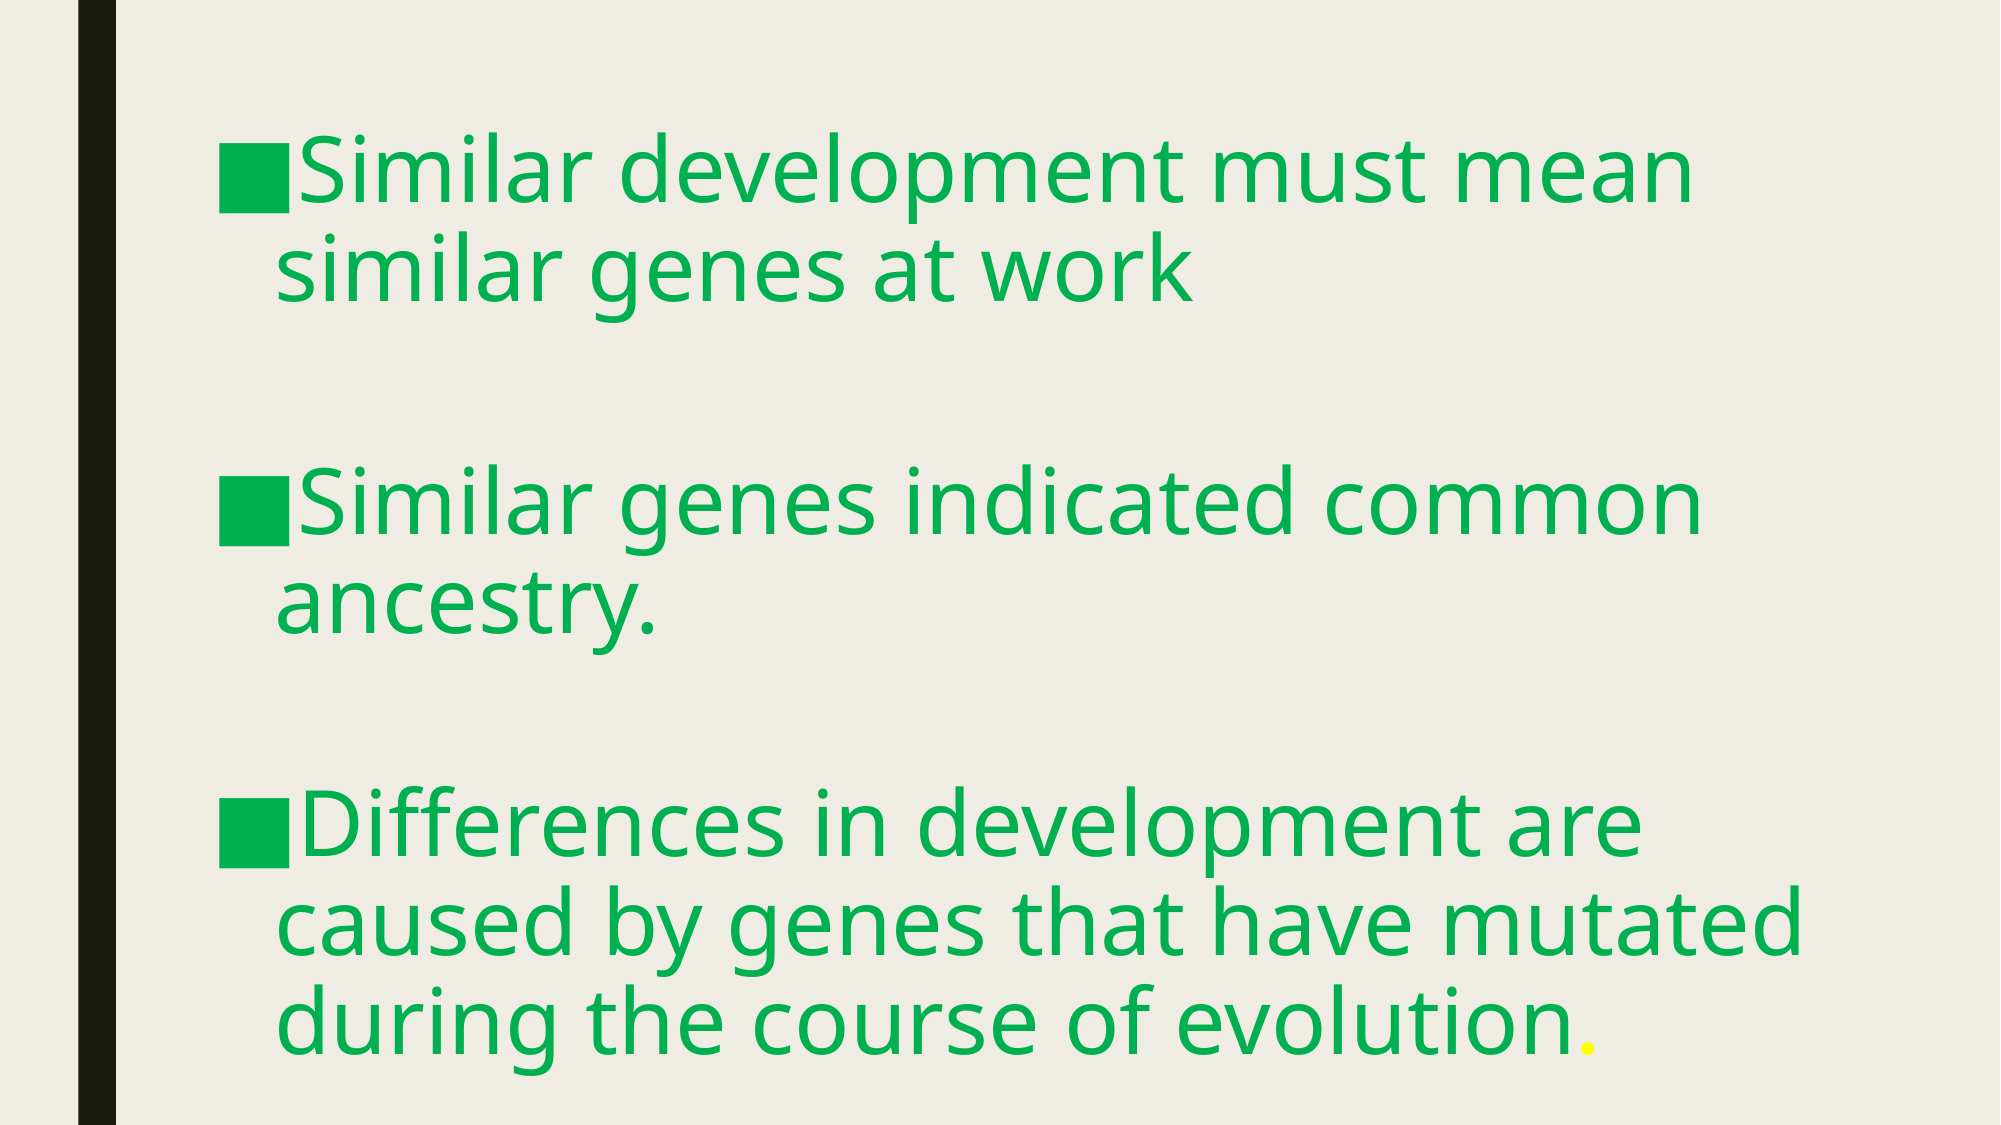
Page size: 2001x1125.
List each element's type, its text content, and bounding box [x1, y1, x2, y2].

list Similar development must mean similar genes at work Similar genes indicated common ancestry. Differences in development are caused by genes that have mutated during the course of evolution. [196, 115, 1950, 1050]
